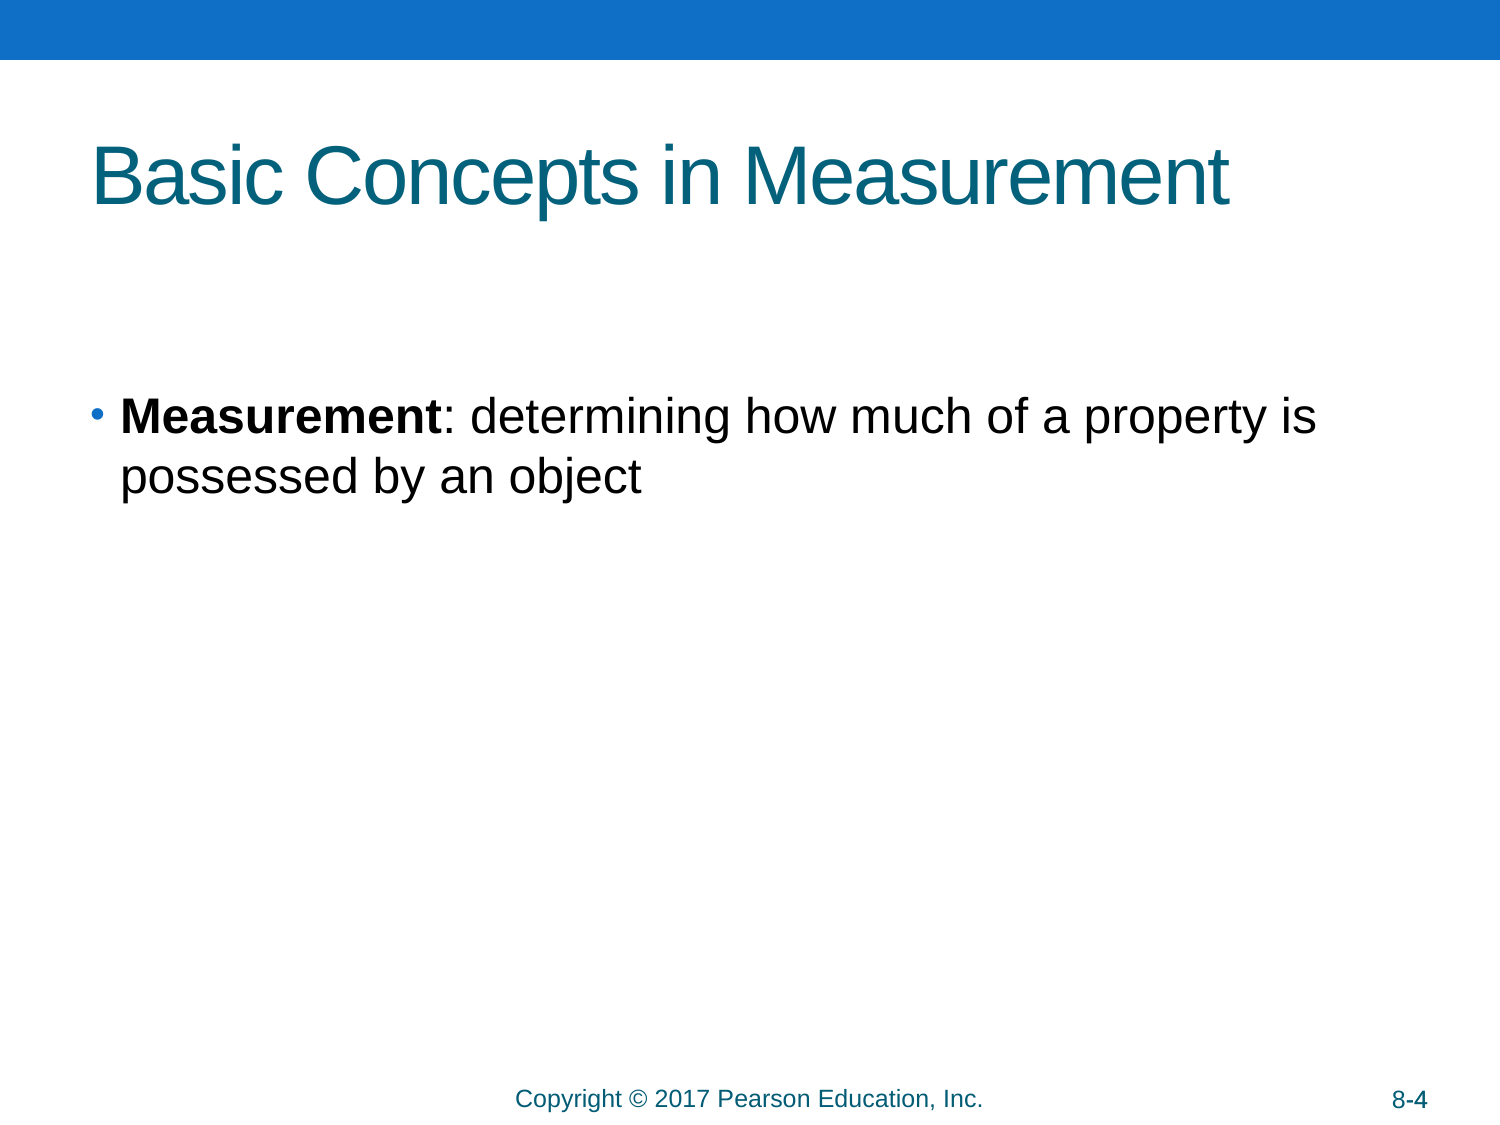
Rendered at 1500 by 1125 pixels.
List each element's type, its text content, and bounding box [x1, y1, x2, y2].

list Measurement: determining how much of a property is possessed by an object [75, 376, 1425, 1125]
title Basic Concepts in Measurement [75, 90, 1425, 253]
